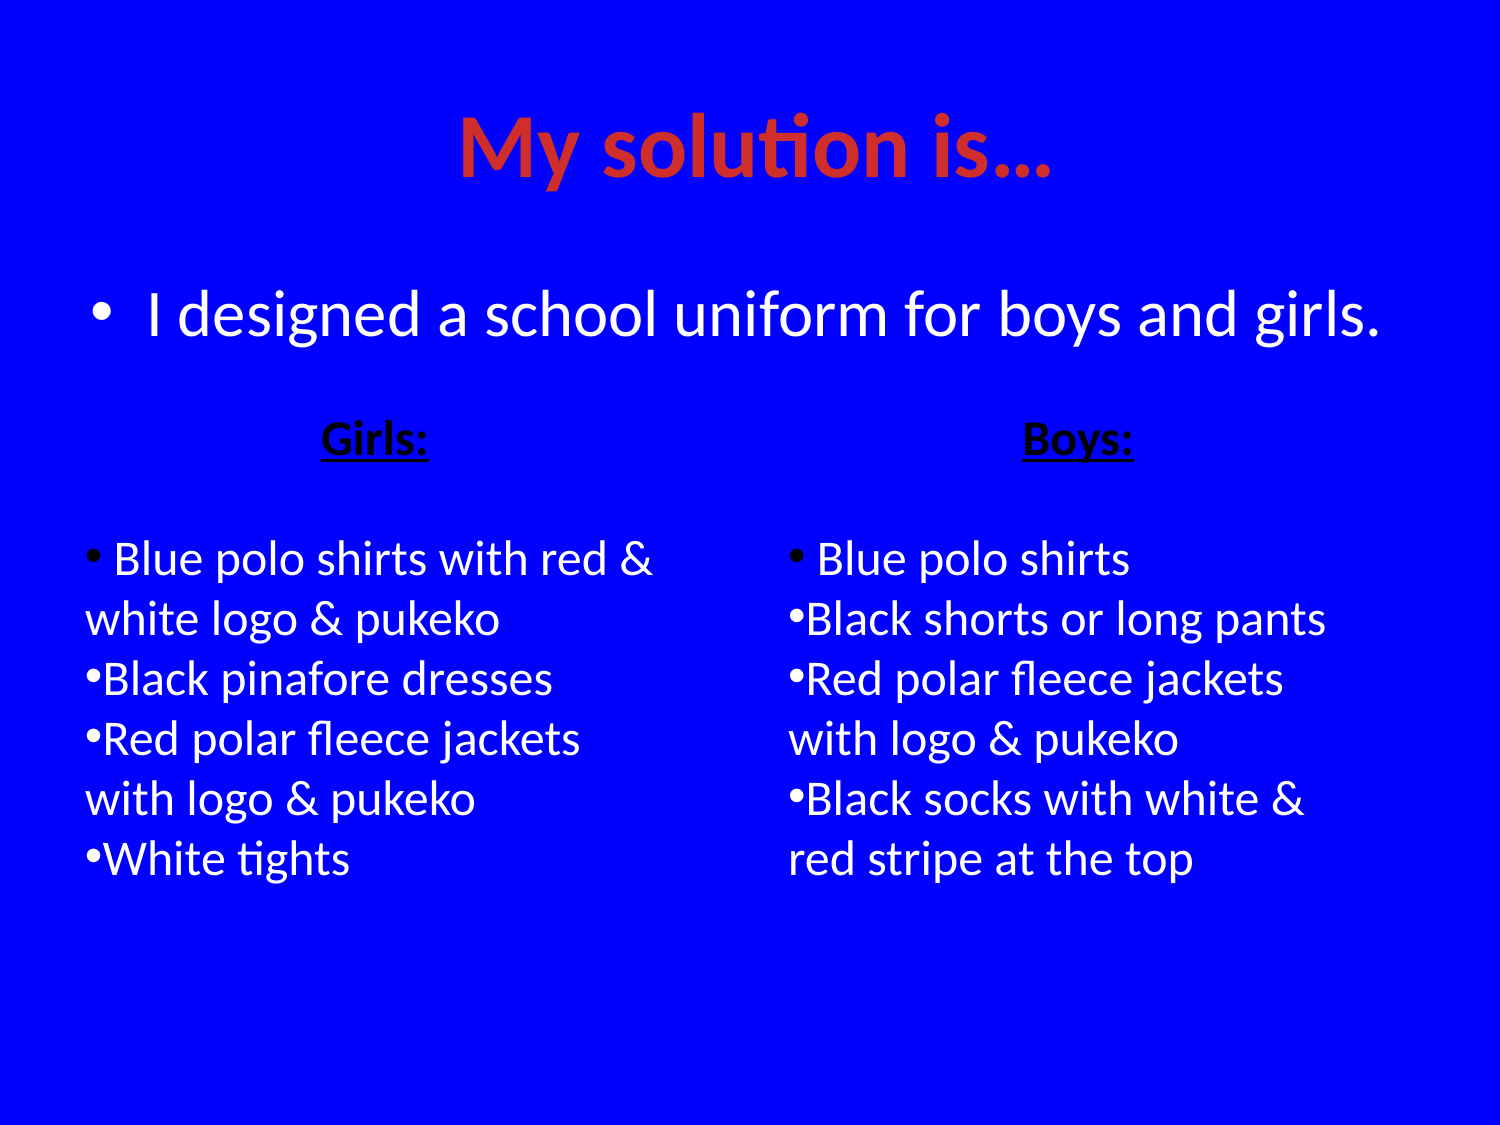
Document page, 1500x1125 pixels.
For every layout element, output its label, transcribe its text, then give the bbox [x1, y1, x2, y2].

list I designed a school uniform for boys and girls. [75, 262, 1425, 375]
text_box Boys: Blue polo shirts Black shorts or long pants Red polar fleece jackets with logo & pukeko Black socks with white & red stripe at the top [773, 398, 1383, 894]
title My solution is… [82, 46, 1432, 235]
text_box Girls: Blue polo shirts with red & white logo & pukeko Black pinafore dresses Red polar fleece jackets with logo & pukeko White tights [70, 398, 680, 894]
